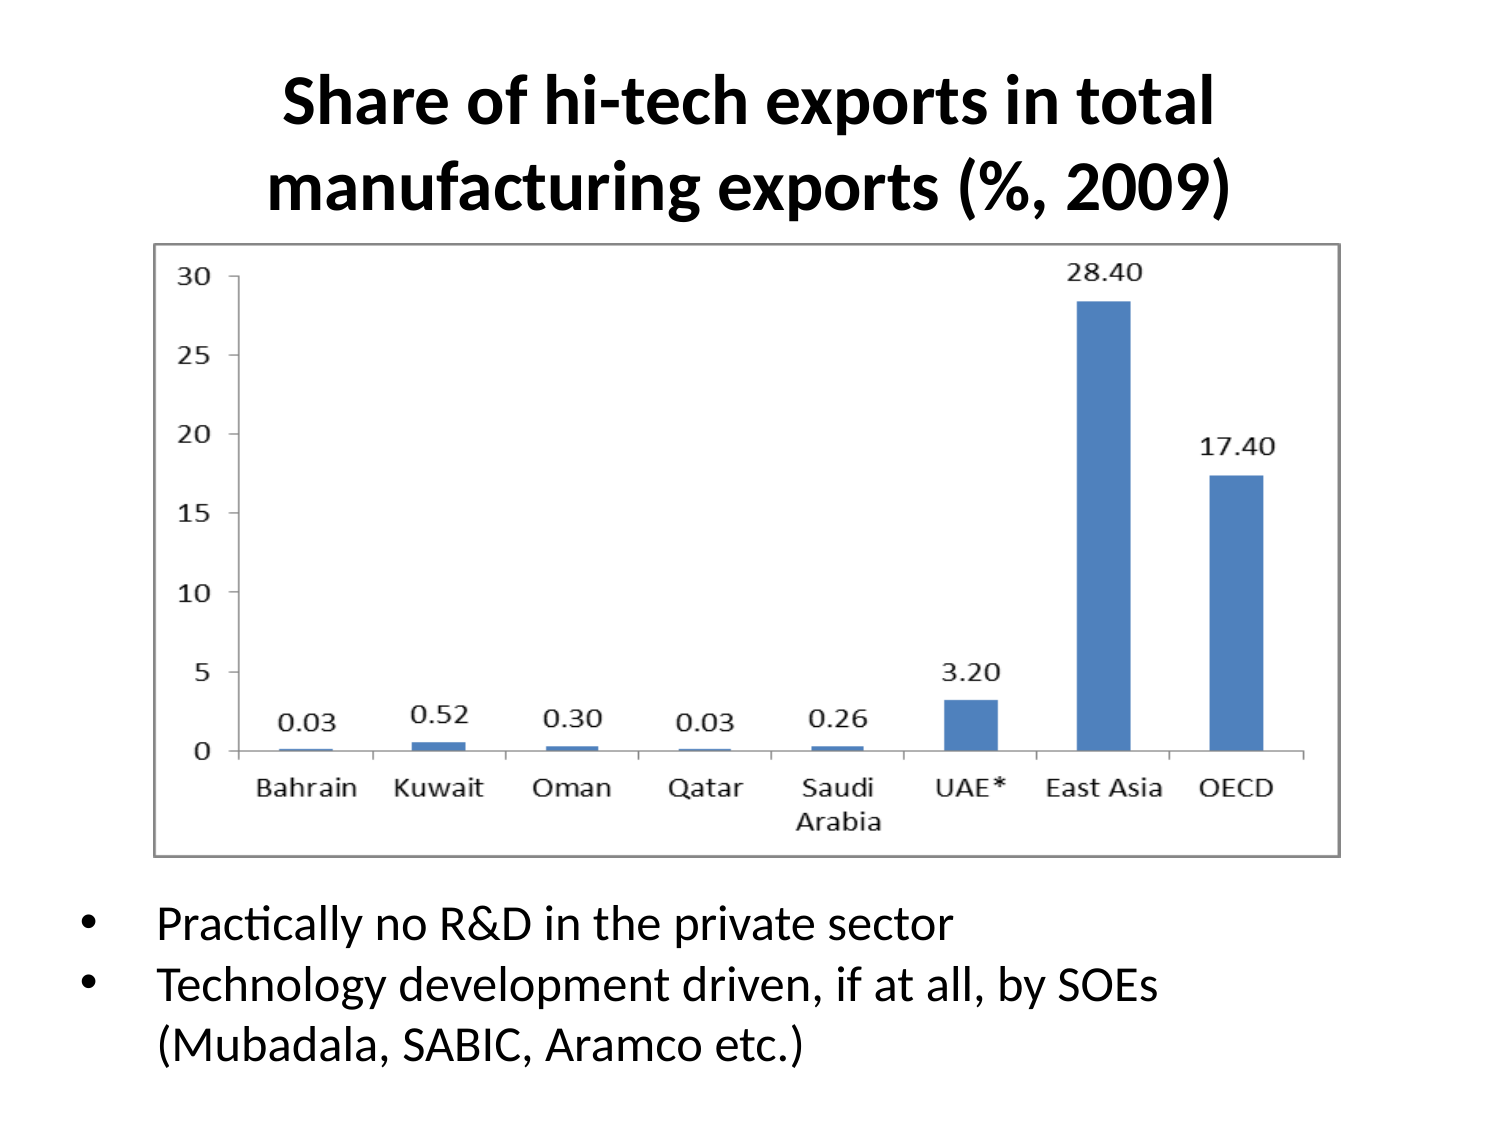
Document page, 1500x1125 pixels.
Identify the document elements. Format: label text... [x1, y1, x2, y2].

text_box Practically no R&D in the private sector Technology development driven, if at all, by SOEs (Mubadala, SABIC, Aramco etc.) [64, 881, 1415, 1081]
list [153, 243, 1341, 858]
title Share of hi-tech exports in total manufacturing exports (%, 2009) [75, 45, 1425, 233]
